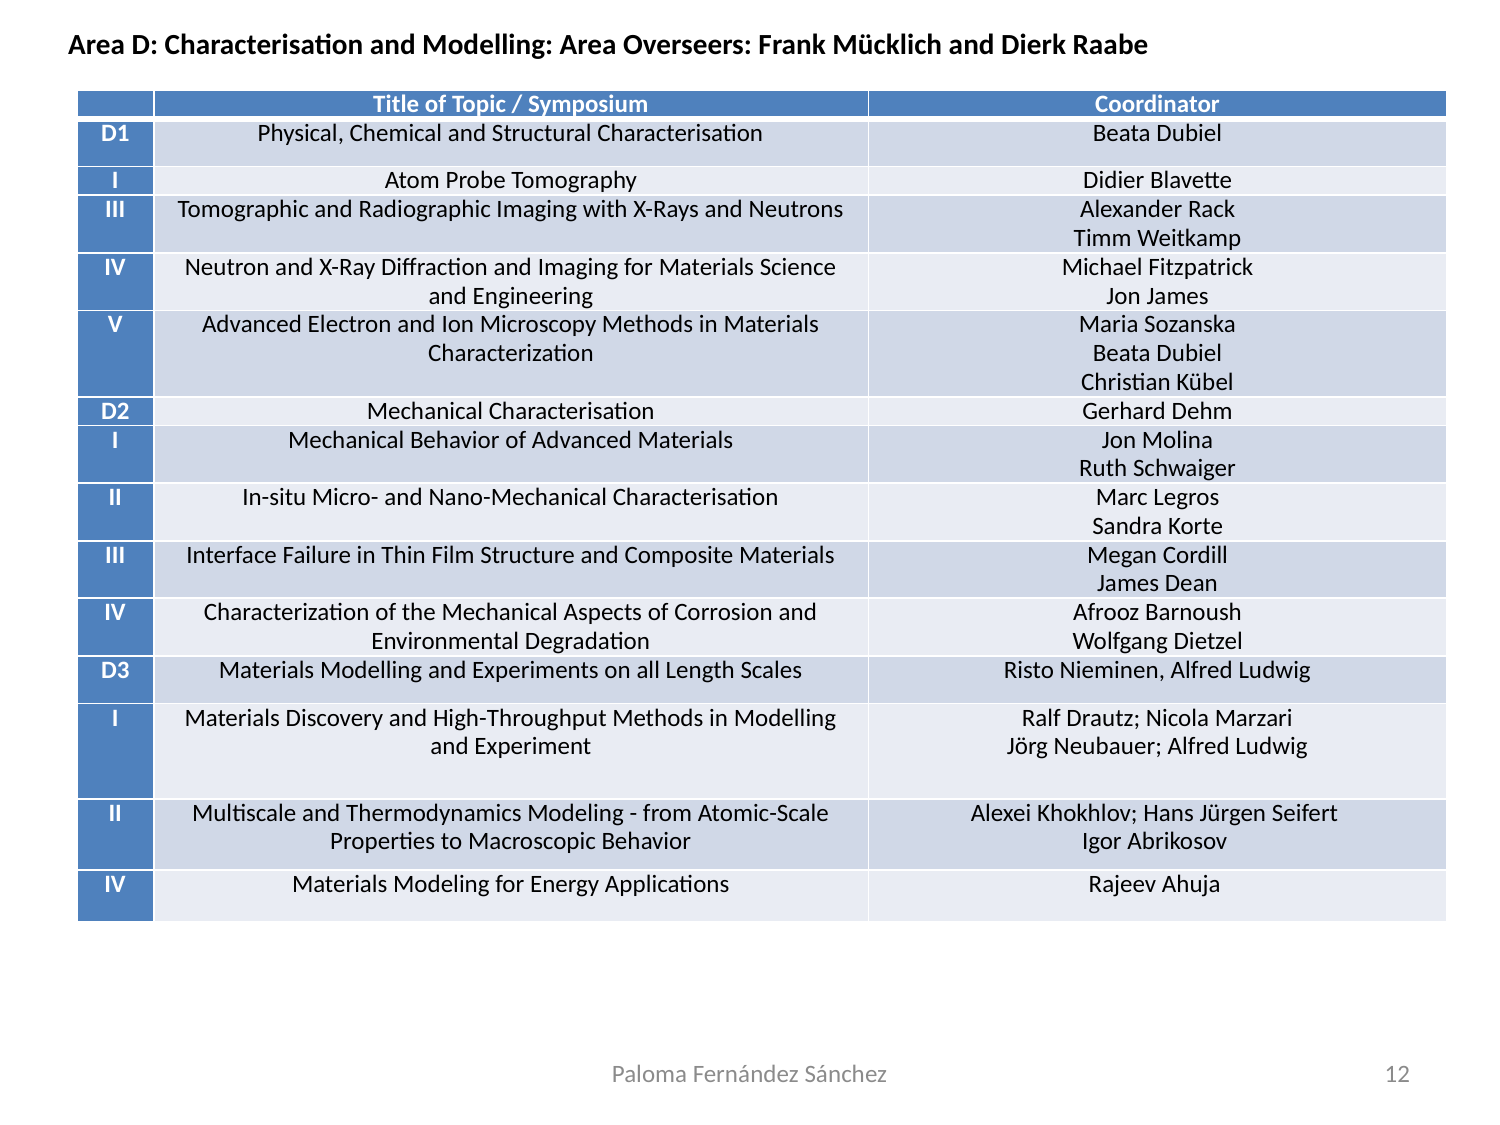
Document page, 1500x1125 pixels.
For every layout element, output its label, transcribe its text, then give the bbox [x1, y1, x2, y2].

table_cell Atom Probe Tomography [155, 167, 868, 194]
table_cell Alexei Khokhlov; Hans Jürgen Seifert Igor Abrikosov [869, 800, 1446, 869]
table_cell IV [78, 254, 153, 310]
table_cell Maria Sozanska Beata Dubiel Christian Kübel [869, 311, 1446, 396]
table_cell Didier Blavette [869, 167, 1446, 194]
table_cell D3 [78, 657, 153, 703]
table_cell D1 [78, 122, 153, 166]
table_cell I [78, 704, 153, 798]
table_cell I [78, 426, 153, 482]
table_cell V [78, 311, 153, 396]
table_cell Interface Failure in Thin Film Structure and Composite Materials [155, 542, 868, 597]
table_header Coordinator [869, 91, 1446, 116]
table_cell IV [78, 599, 153, 655]
table_cell Ralf Drautz; Nicola Marzari Jörg Neubauer; Alfred Ludwig [869, 704, 1446, 798]
table_cell Physical, Chemical and Structural Characterisation [155, 122, 868, 166]
table_cell Afrooz Barnoush Wolfgang Dietzel [869, 599, 1446, 655]
table_cell Risto Nieminen, Alfred Ludwig [869, 657, 1446, 703]
table_cell Characterization of the Mechanical Aspects of Corrosion and Environmental Degradation [155, 599, 868, 655]
table_cell Gerhard Dehm [869, 398, 1446, 425]
table_cell Materials Modelling and Experiments on all Length Scales [155, 657, 868, 703]
table_cell Beata Dubiel [869, 122, 1446, 166]
table_header Title of Topic / Symposium [155, 91, 868, 116]
table_cell I [78, 167, 153, 194]
table_cell Neutron and X-Ray Diffraction and Imaging for Materials Science and Engineering [155, 254, 868, 310]
table_cell Michael Fitzpatrick Jon James [869, 254, 1446, 310]
text_box Area D: Characterisation and Modelling: Area Overseers: Frank Mücklich and Dierk Raabe [53, 18, 1365, 69]
table_cell II [78, 800, 153, 869]
table_cell Mechanical Characterisation [155, 398, 868, 425]
table_header [78, 91, 153, 116]
table_cell Tomographic and Radiographic Imaging with X-Rays and Neutrons [155, 196, 868, 252]
table_cell IV [78, 871, 153, 921]
table_cell III [78, 196, 153, 252]
table_cell III [78, 542, 153, 597]
table_cell Multiscale and Thermodynamics Modeling - from Atomic-Scale Properties to Macroscopic Behavior [155, 800, 868, 869]
table_cell Alexander Rack Timm Weitkamp [869, 196, 1446, 252]
table_cell D2 [78, 398, 153, 425]
table_cell Materials Modeling for Energy Applications [155, 871, 868, 921]
table_cell Materials Discovery and High-Throughput Methods in Modelling and Experiment [155, 704, 868, 798]
footer Paloma Fernández Sánchez [512, 1042, 988, 1103]
table_cell Marc Legros Sandra Korte [869, 484, 1446, 540]
table_cell Advanced Electron and Ion Microscopy Methods in Materials Characterization [155, 311, 868, 396]
table_cell Mechanical Behavior of Advanced Materials [155, 426, 868, 482]
table_cell Megan Cordill James Dean [869, 542, 1446, 597]
table_cell II [78, 484, 153, 540]
slide_number 12 [1074, 1042, 1425, 1103]
table_cell Rajeev Ahuja [869, 871, 1446, 921]
table_cell In-situ Micro- and Nano-Mechanical Characterisation [155, 484, 868, 540]
table_cell Jon Molina Ruth Schwaiger [869, 426, 1446, 482]
